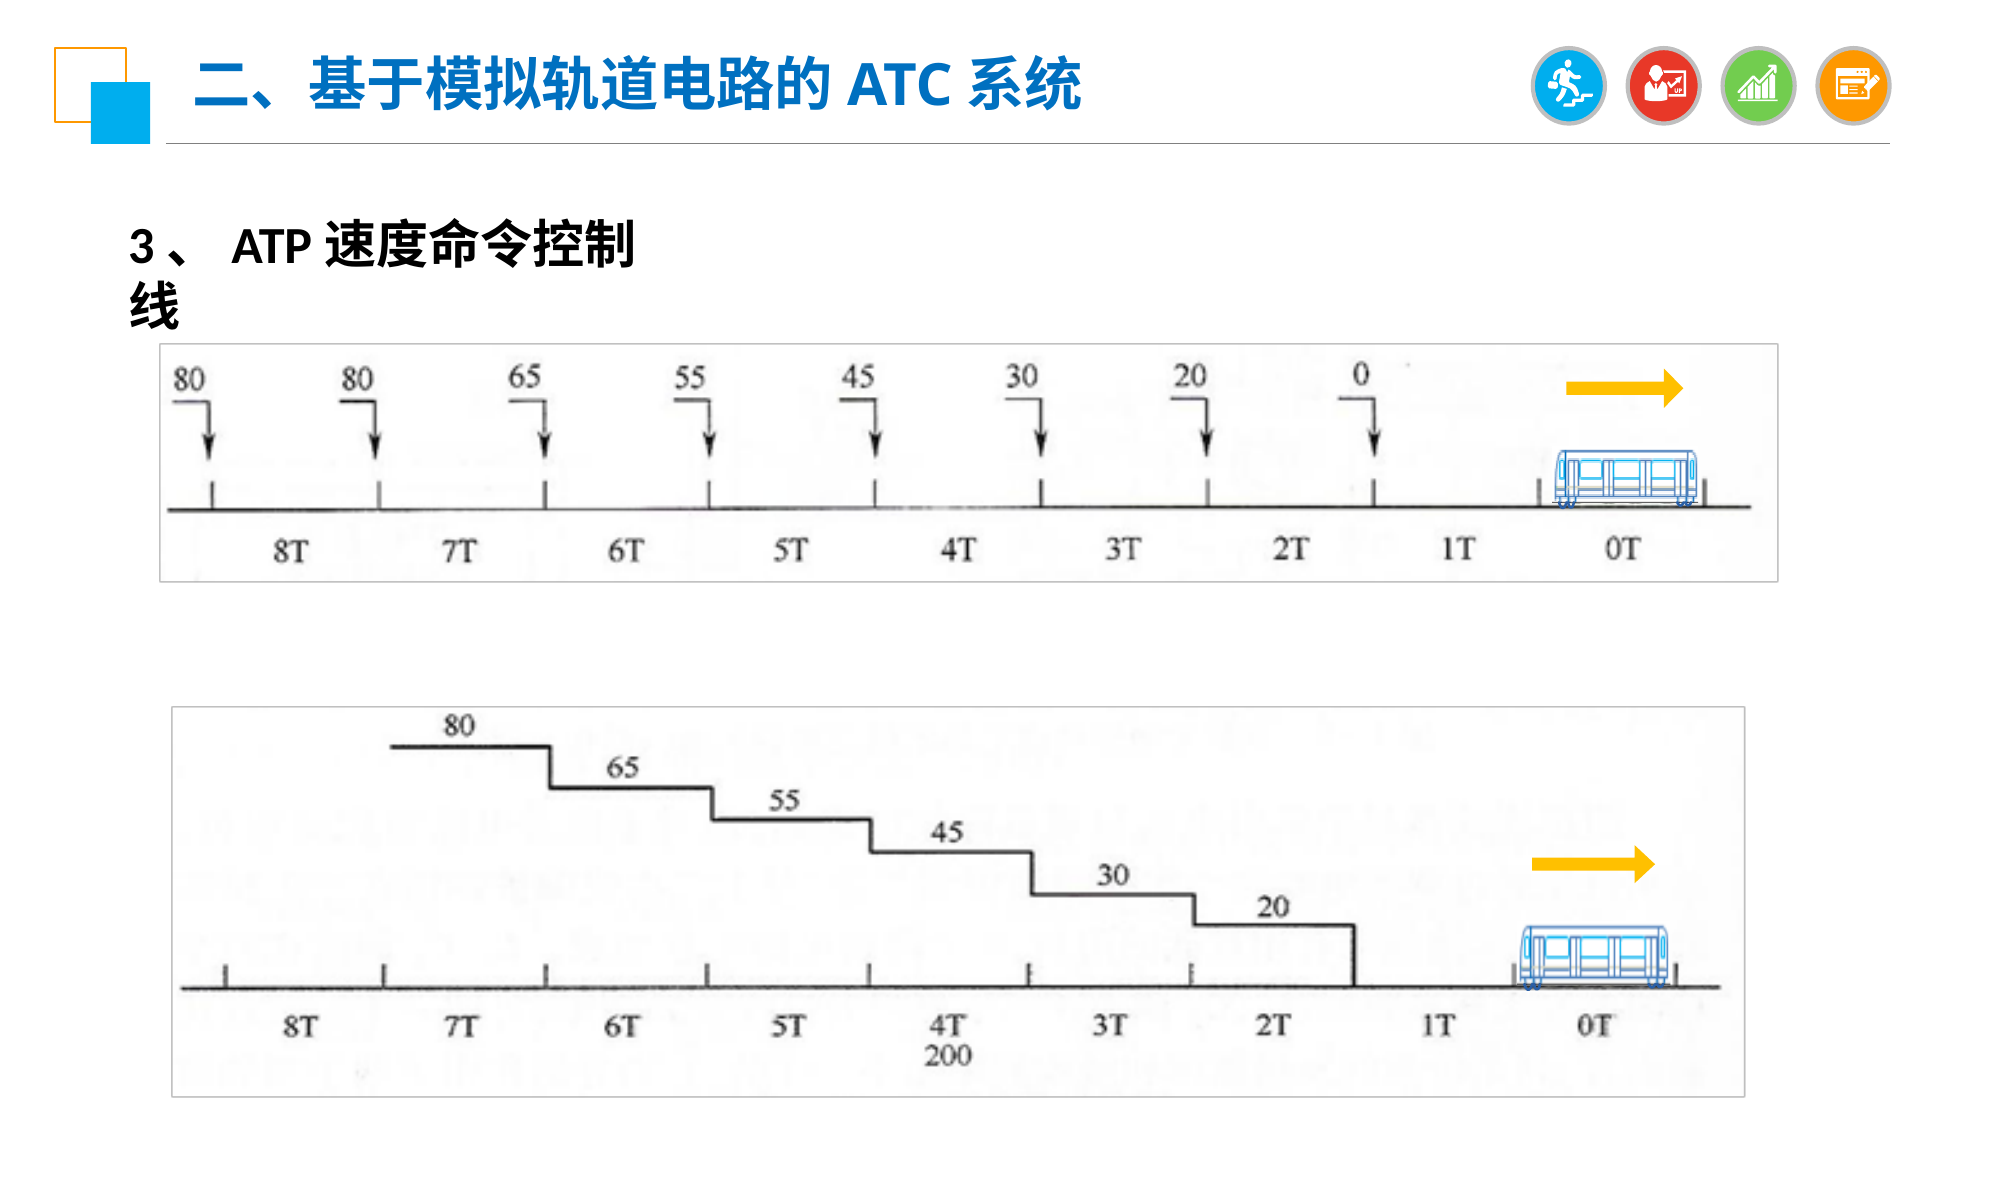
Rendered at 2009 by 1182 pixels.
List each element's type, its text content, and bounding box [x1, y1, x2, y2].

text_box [148, 332, 1788, 591]
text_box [159, 695, 1755, 1107]
text_box 3、ATP速度命令控制线 [113, 203, 688, 344]
text_box 二、基于模拟轨道电路的ATC系统 [150, 39, 1098, 125]
